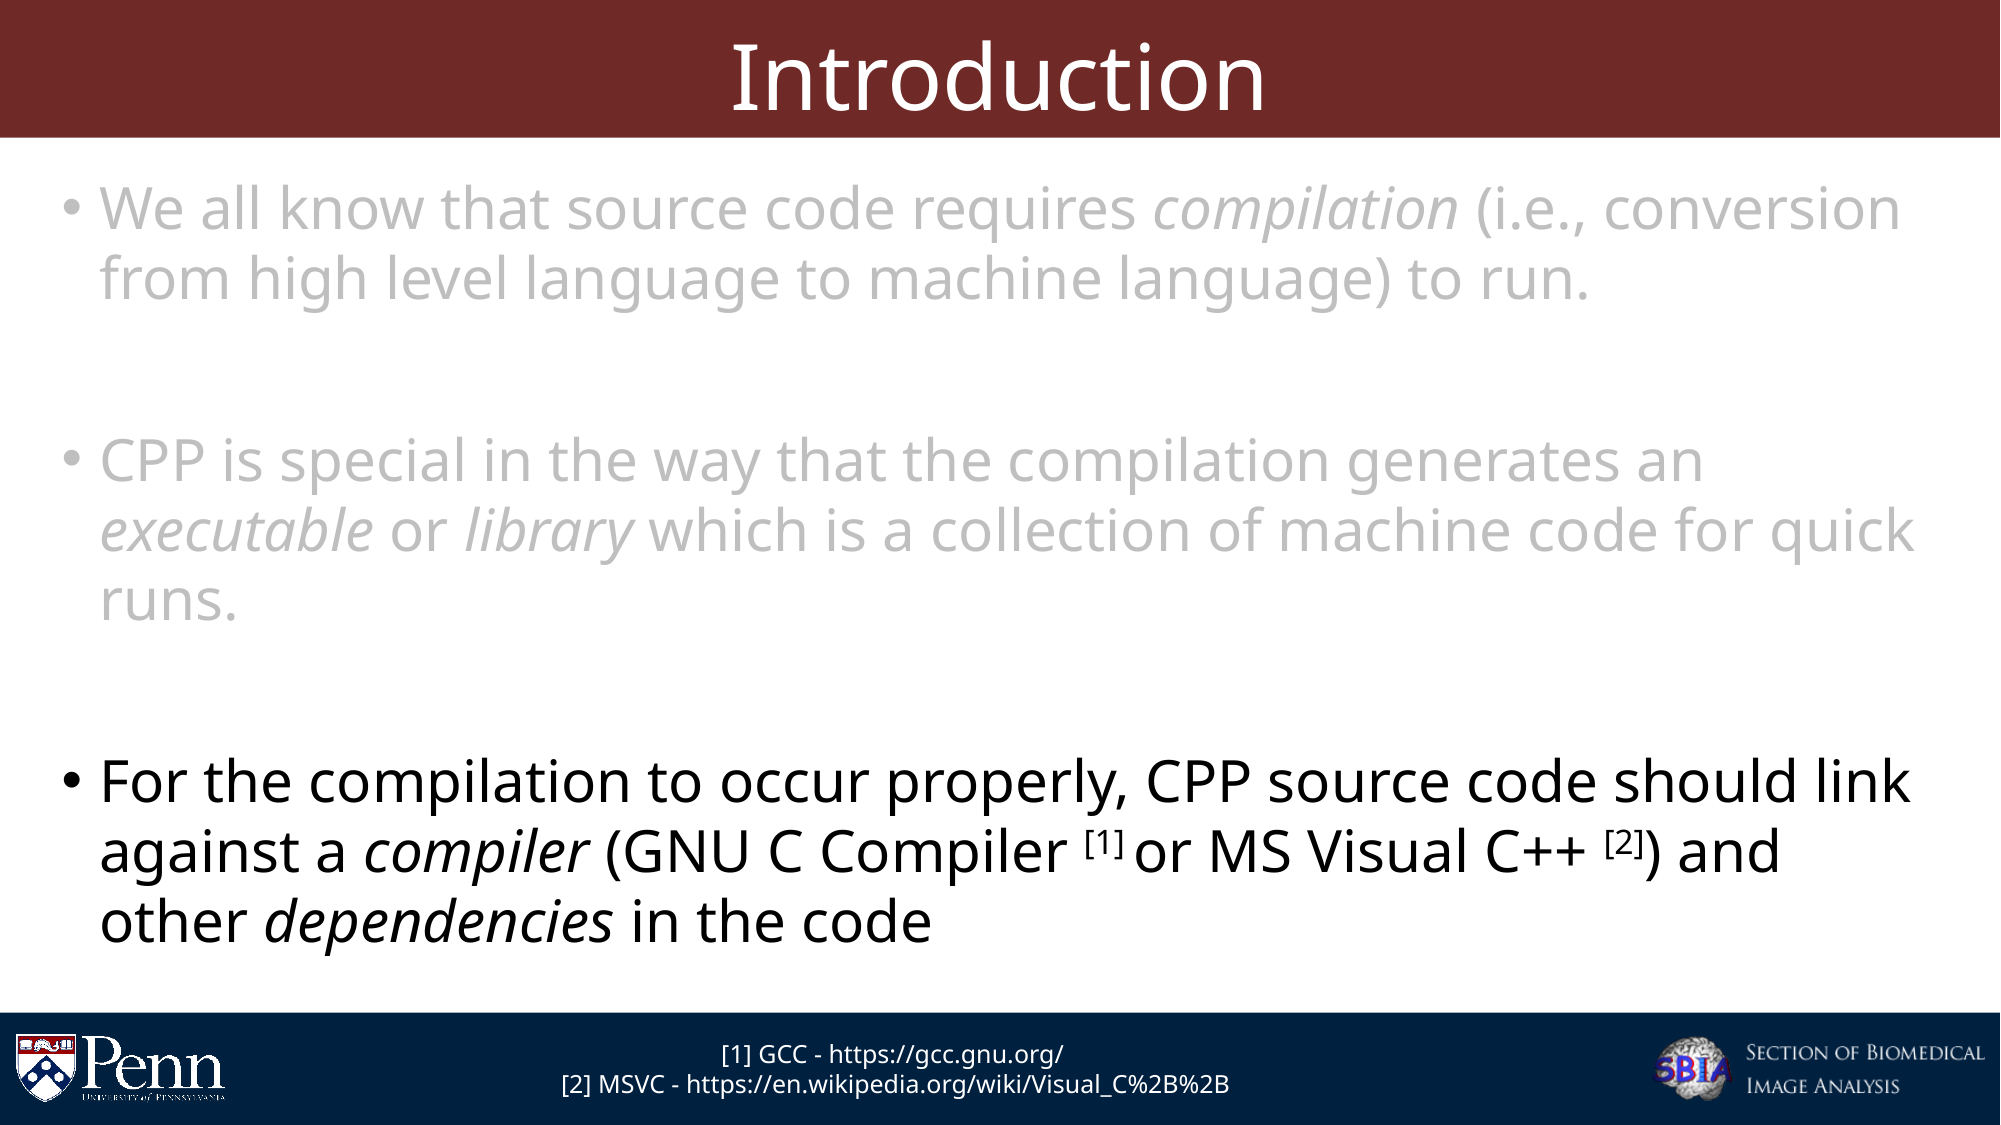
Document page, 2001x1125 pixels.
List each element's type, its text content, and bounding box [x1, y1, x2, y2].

list We all know that source code requires compilation (i.e., conversion from high level language to machine language) to run. CPP is special in the way that the compilation generates an executable or library which is a collection of machine code for quick runs. For the compilation to occur properly, CPP source code should link against a compiler (GNU C Compiler [1] or MS Visual C++ [2]) and other dependencies in the code [46, 164, 1954, 988]
picture [1652, 1035, 1985, 1102]
footer [1] GCC - https://gcc.gnu.org/ [2] MSVC - https://en.wikipedia.org/wiki/Visual_C%2B%2B [241, 1038, 1551, 1099]
picture [16, 1034, 225, 1103]
title Introduction [46, 0, 1954, 138]
